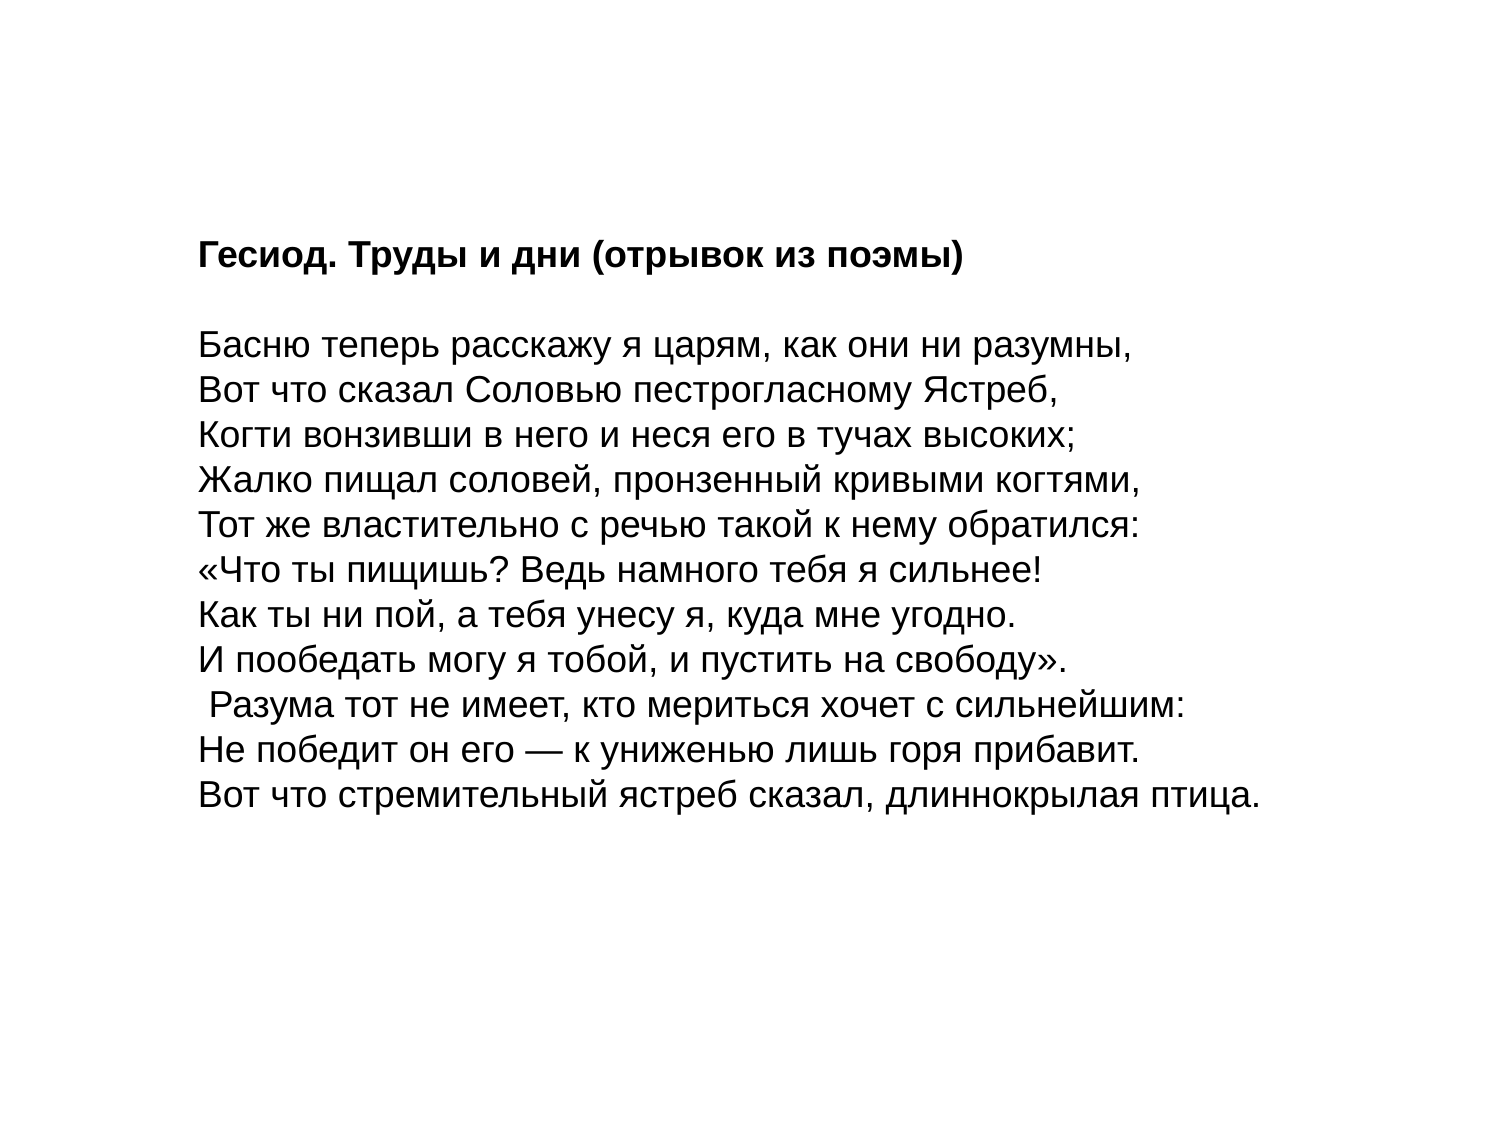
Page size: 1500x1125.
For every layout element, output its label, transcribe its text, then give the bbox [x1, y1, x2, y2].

text_box Гесиод. Труды и дни (отрывок из поэмы) Басню теперь расскажу я царям, как они ни разумны, Вот что сказал Соловью пестрогласному Ястреб, Когти вонзивши в него и неся его в тучах высоких; Жалко пищал соловей, пронзенный кривыми когтями, Тот же властительно с речью такой к нему обратился: «Что ты пищишь? Ведь намного тебя я сильнее! Как ты ни пой, а тебя унесу я, куда мне угодно. И пообедать могу я тобой, и пустить на свободу». Разума тот не имеет, кто мериться хочет с сильнейшим: Не победит он его — к униженью лишь горя прибавит. Вот что стремительный ястреб сказал, длиннокрылая птица. [182, 222, 1294, 823]
